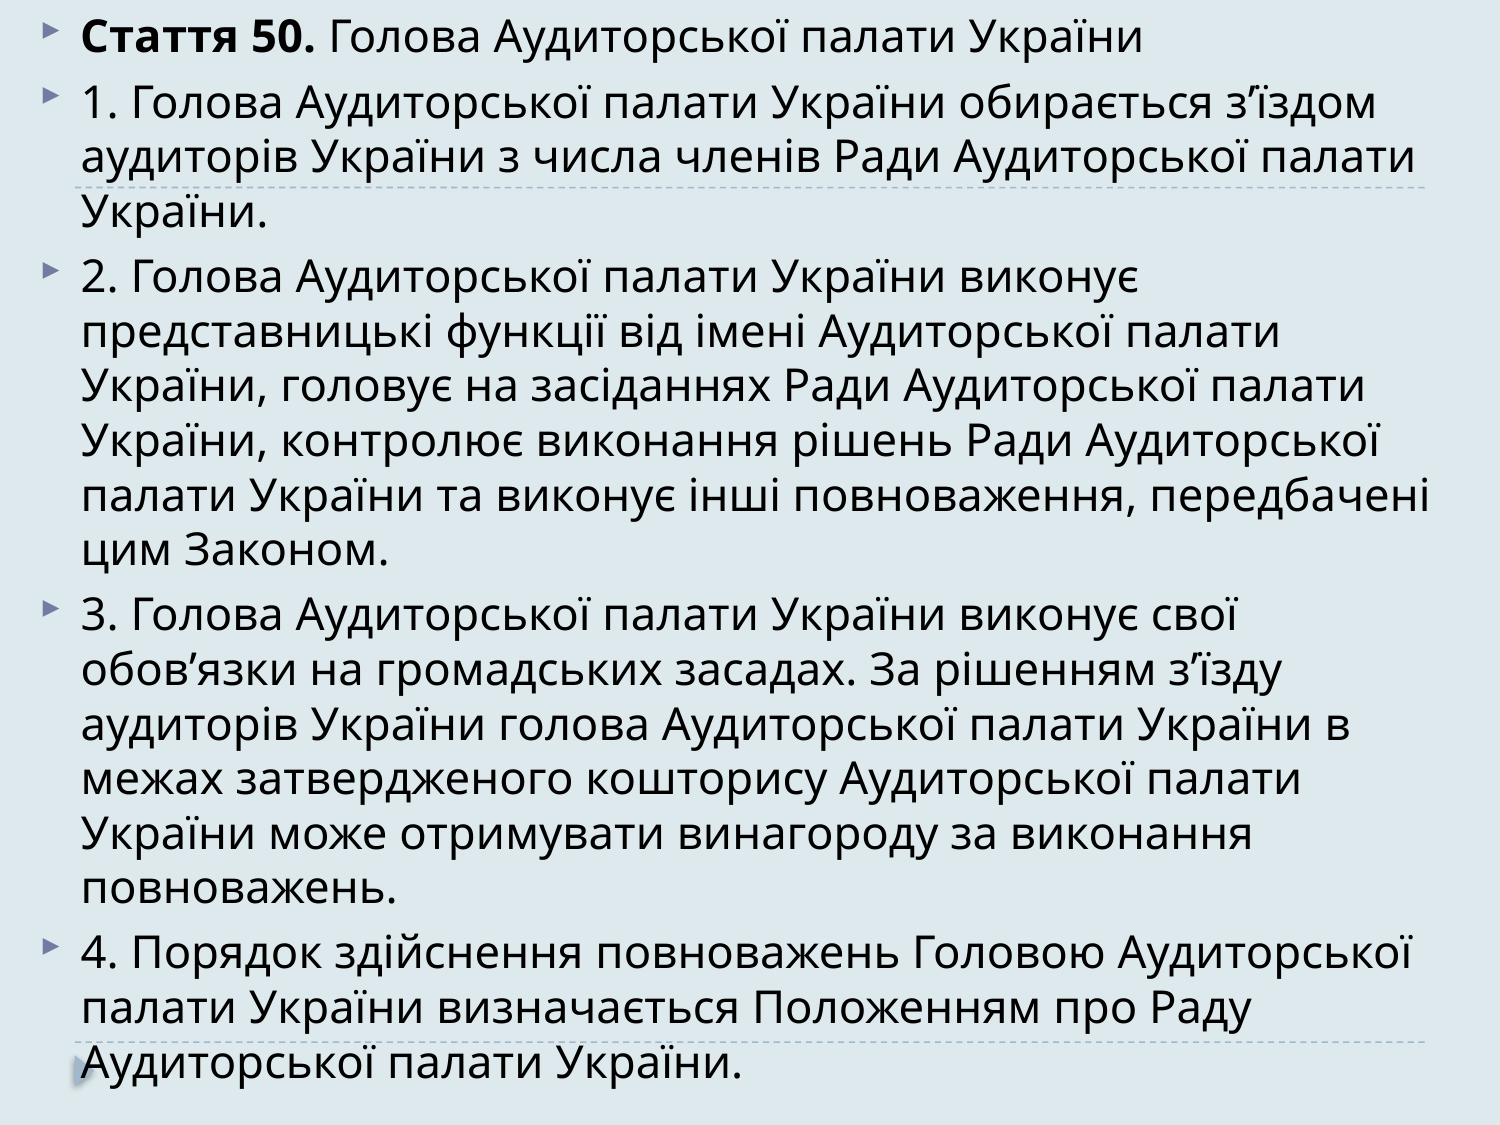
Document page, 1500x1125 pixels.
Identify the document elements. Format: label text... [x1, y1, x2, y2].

list Стаття 50. Голова Аудиторської палати України 1. Голова Аудиторської палати України обирається з’їздом аудиторів України з числа членів Ради Аудиторської палати України. 2. Голова Аудиторської палати України виконує представницькі функції від імені Аудиторської палати України, головує на засіданнях Ради Аудиторської палати України, контролює виконання рішень Ради Аудиторської палати України та виконує інші повноваження, передбачені цим Законом. 3. Голова Аудиторської палати України виконує свої обов’язки на громадських засадах. За рішенням з’їзду аудиторів України голова Аудиторської палати України в межах затвердженого кошторису Аудиторської палати України може отримувати винагороду за виконання повноважень. 4. Порядок здійснення повноважень Головою Аудиторської палати України визначається Положенням про Раду Аудиторської палати України. [24, 0, 1463, 1100]
